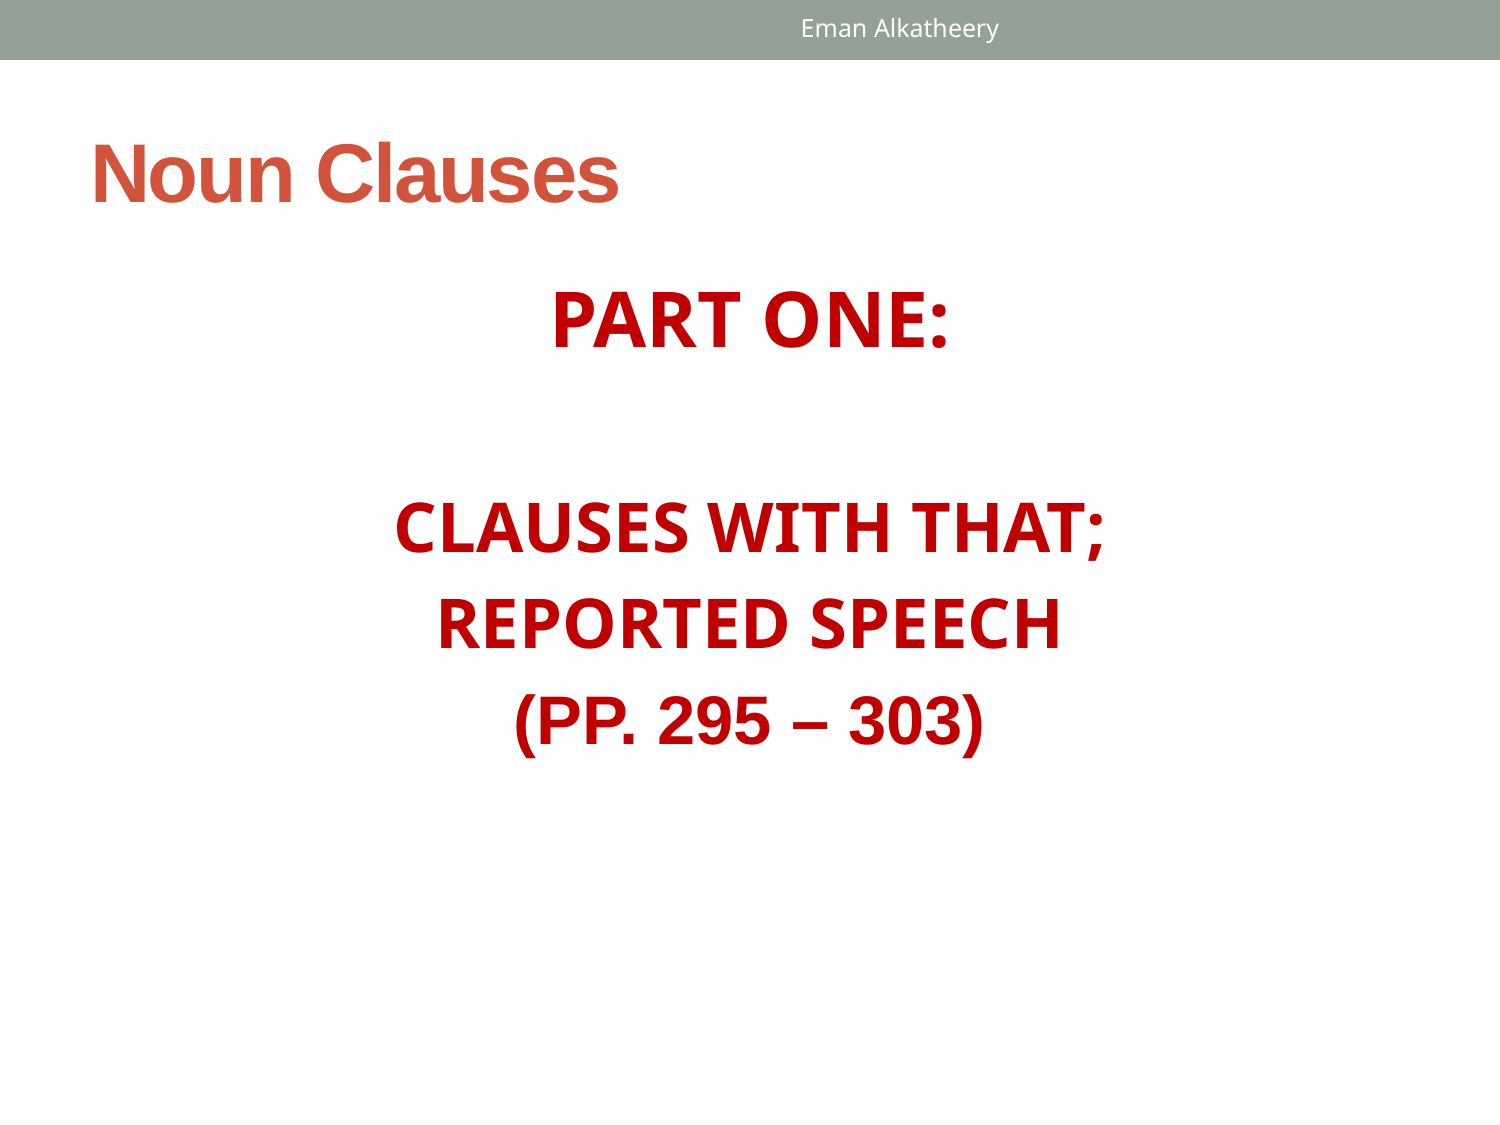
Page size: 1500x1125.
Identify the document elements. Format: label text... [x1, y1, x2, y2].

list PART ONE: CLAUSES WITH THAT; REPORTED SPEECH (PP. 295 – 303) [75, 262, 1425, 1063]
footer Eman Alkatheery [562, 3, 1238, 57]
title Noun Clauses [75, 87, 1425, 250]
